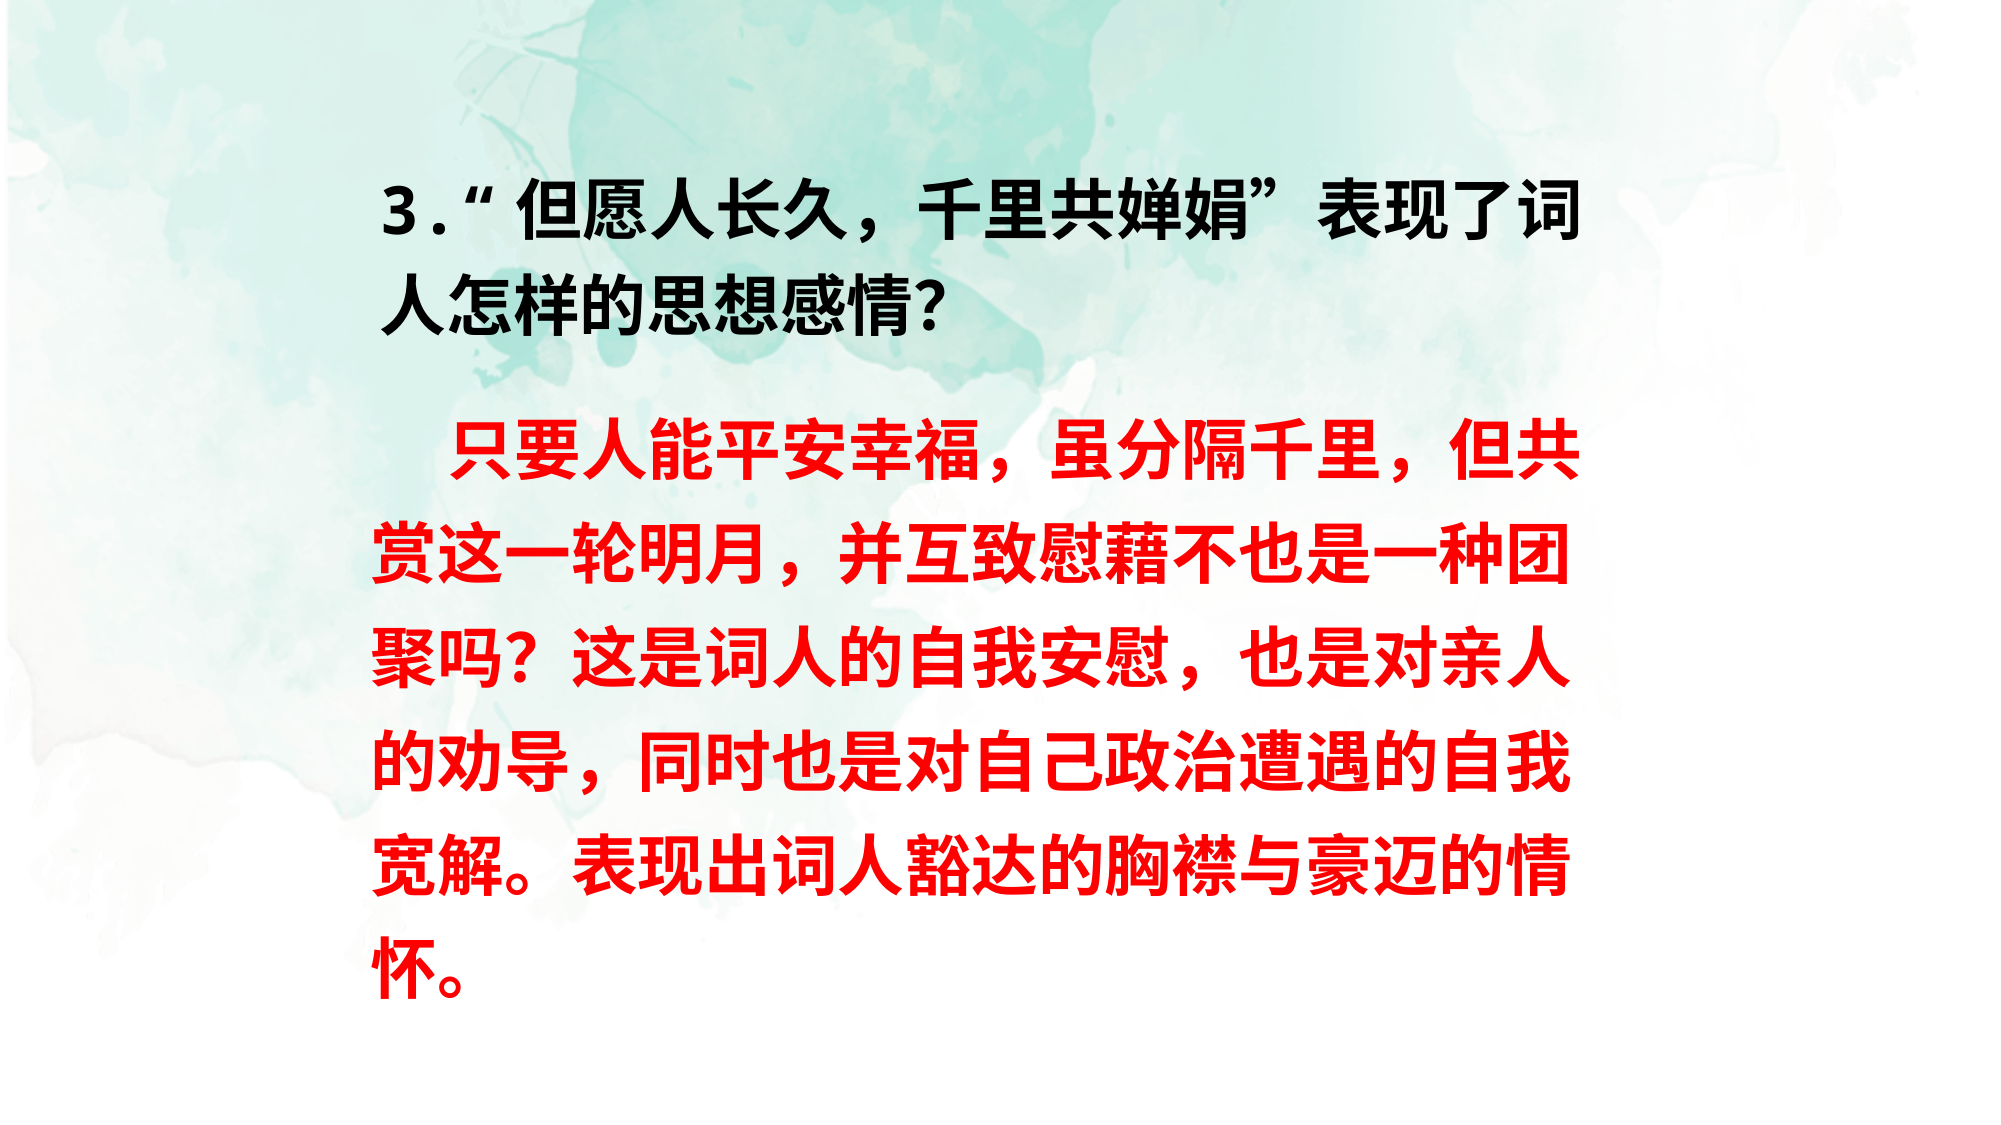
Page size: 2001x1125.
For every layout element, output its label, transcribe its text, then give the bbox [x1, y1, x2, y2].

text_box 3.“但愿人长久，千里共婵娟”表现了词人怎样的思想感情？ [359, 142, 1641, 355]
text_box 只要人能平安幸福，虽分隔千里，但共赏这一轮明月，并互致慰藉不也是一种团聚吗？这是词人的自我安慰，也是对亲人的劝导，同时也是对自己政治遭遇的自我宽解。表现出词人豁达的胸襟与豪迈的情怀。 [350, 373, 1650, 1018]
picture [0, 0, 2000, 1125]
